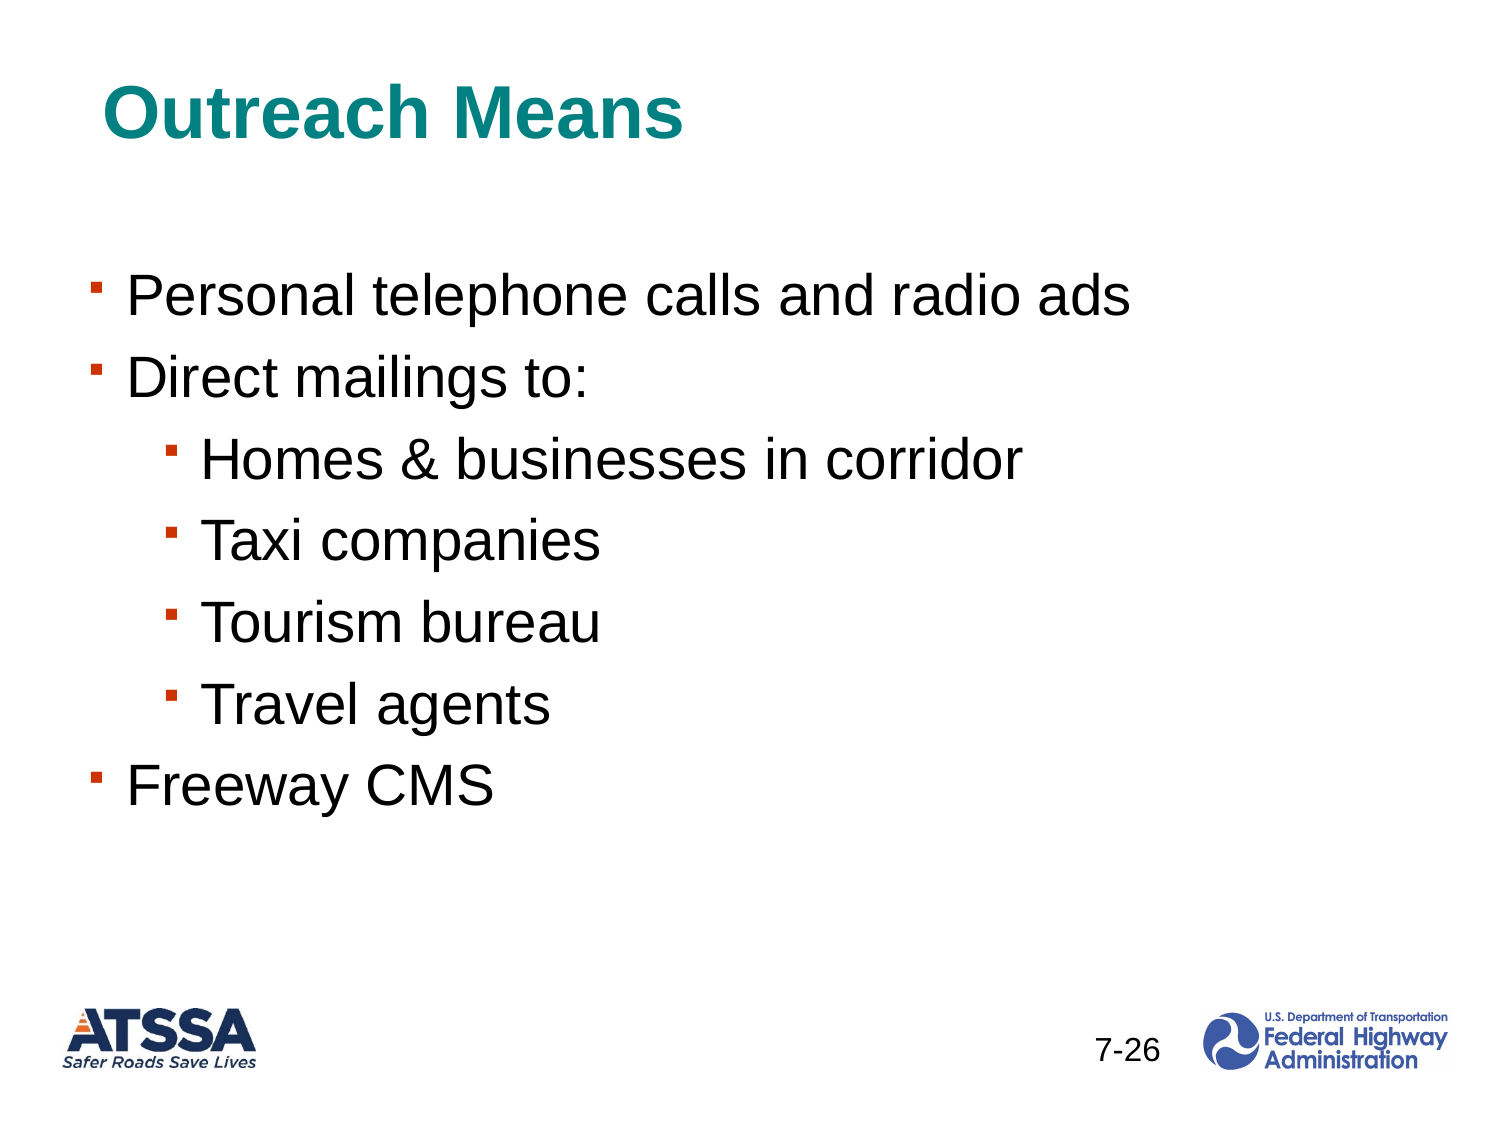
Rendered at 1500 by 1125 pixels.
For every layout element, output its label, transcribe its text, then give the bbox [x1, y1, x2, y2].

list Personal telephone calls and radio ads Direct mailings to: Homes & businesses in corridor Taxi companies Tourism bureau Travel agents Freeway CMS [72, 249, 1499, 951]
title Outreach Means [87, 0, 1500, 218]
picture [62, 1008, 256, 1068]
picture [1200, 1008, 1450, 1072]
